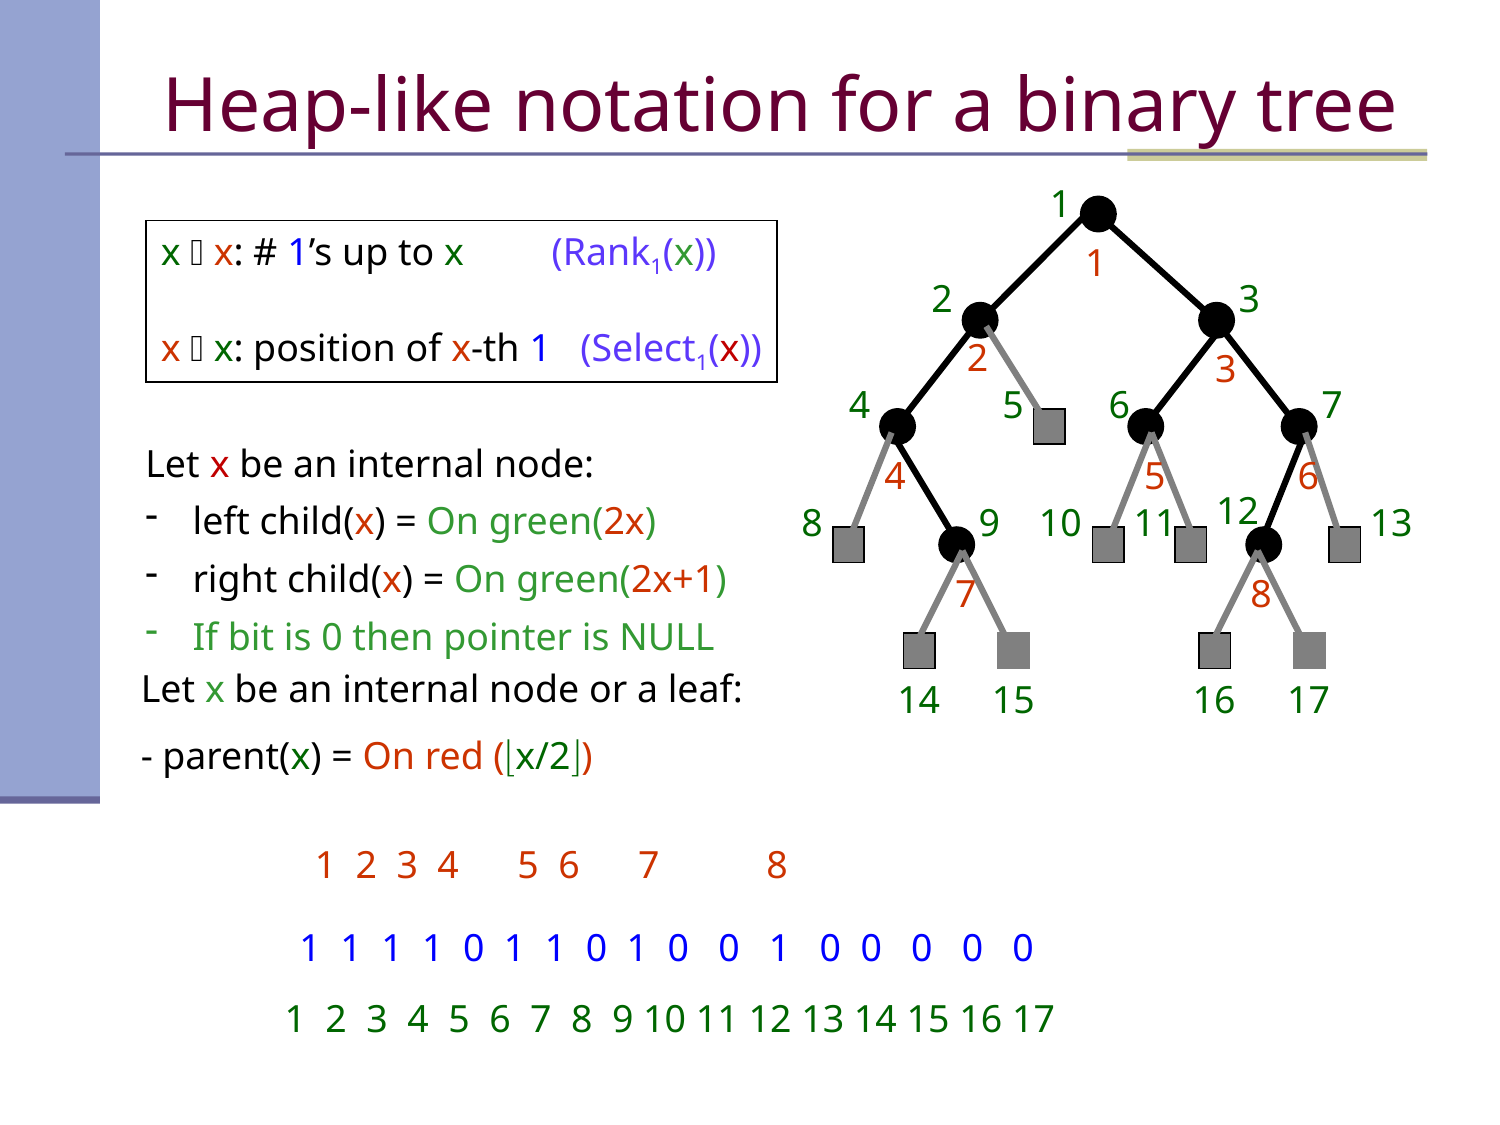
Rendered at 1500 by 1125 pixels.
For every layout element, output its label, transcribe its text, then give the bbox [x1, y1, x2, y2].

list [123, 172, 1471, 1035]
text_box 1 2 3 4 5 6 7 8 9 10 11 12 13 14 15 16 17 [269, 987, 1081, 1048]
text_box 3 [1200, 337, 1252, 398]
text_box 2 [916, 267, 968, 327]
text_box [998, 633, 1030, 668]
text_box 1 [1034, 172, 1087, 233]
text_box 13 [1354, 491, 1428, 552]
text_box 4 [869, 444, 921, 504]
text_box 10 [1024, 491, 1097, 552]
text_box [1293, 633, 1325, 668]
text_box [1033, 408, 1066, 445]
text_box 7 [940, 562, 992, 623]
text_box [968, 302, 998, 326]
text_box 17 [1272, 668, 1346, 729]
text_box [1281, 408, 1316, 444]
text_box 6 [1282, 444, 1335, 504]
text_box [1129, 408, 1164, 444]
text_box [1175, 527, 1207, 563]
title Heap-like notation for a binary tree [147, 42, 1423, 161]
text_box 1 2 3 4 5 6 7 8 [300, 834, 1029, 894]
text_box [1092, 527, 1124, 563]
text_box x  x: # 1’s up to x (Rank1(x)) x  x: position of x-th 1 (Select1(x)) [146, 220, 777, 383]
text_box 15 [977, 668, 1050, 729]
text_box [1087, 196, 1117, 231]
text_box [1198, 302, 1233, 337]
text_box [903, 633, 936, 668]
text_box 16 [1177, 668, 1251, 729]
text_box 5 [1129, 444, 1181, 504]
text_box 12 [1201, 479, 1275, 540]
text_box 14 [882, 668, 956, 729]
text_box [1246, 531, 1282, 562]
text_box 8 [786, 491, 838, 552]
text_box 5 [987, 373, 1039, 434]
text_box [938, 527, 973, 562]
text_box [832, 527, 865, 563]
text_box Let x be an internal node or a leaf: - parent(x) = On red (⌊x/2⌋) [126, 657, 768, 785]
text_box 3 [1223, 267, 1275, 327]
text_box 9 [963, 491, 1016, 552]
text_box 2 [952, 326, 1004, 386]
text_box Let x be an internal node: left child(x) = On green(2x) right child(x) = On green(2x+1) If bit is 0 then pointer is NULL [130, 432, 742, 665]
text_box 4 [834, 373, 886, 434]
text_box 6 [1093, 373, 1146, 434]
text_box [881, 408, 916, 444]
text_box 1 1 1 1 0 1 1 0 1 0 0 1 0 0 0 0 0 [284, 916, 1061, 977]
text_box 1 [1070, 231, 1122, 292]
text_box 8 [1235, 562, 1287, 623]
text_box [1198, 633, 1231, 668]
text_box 11 [1118, 491, 1192, 552]
text_box 7 [1306, 373, 1358, 434]
text_box [1328, 527, 1361, 563]
